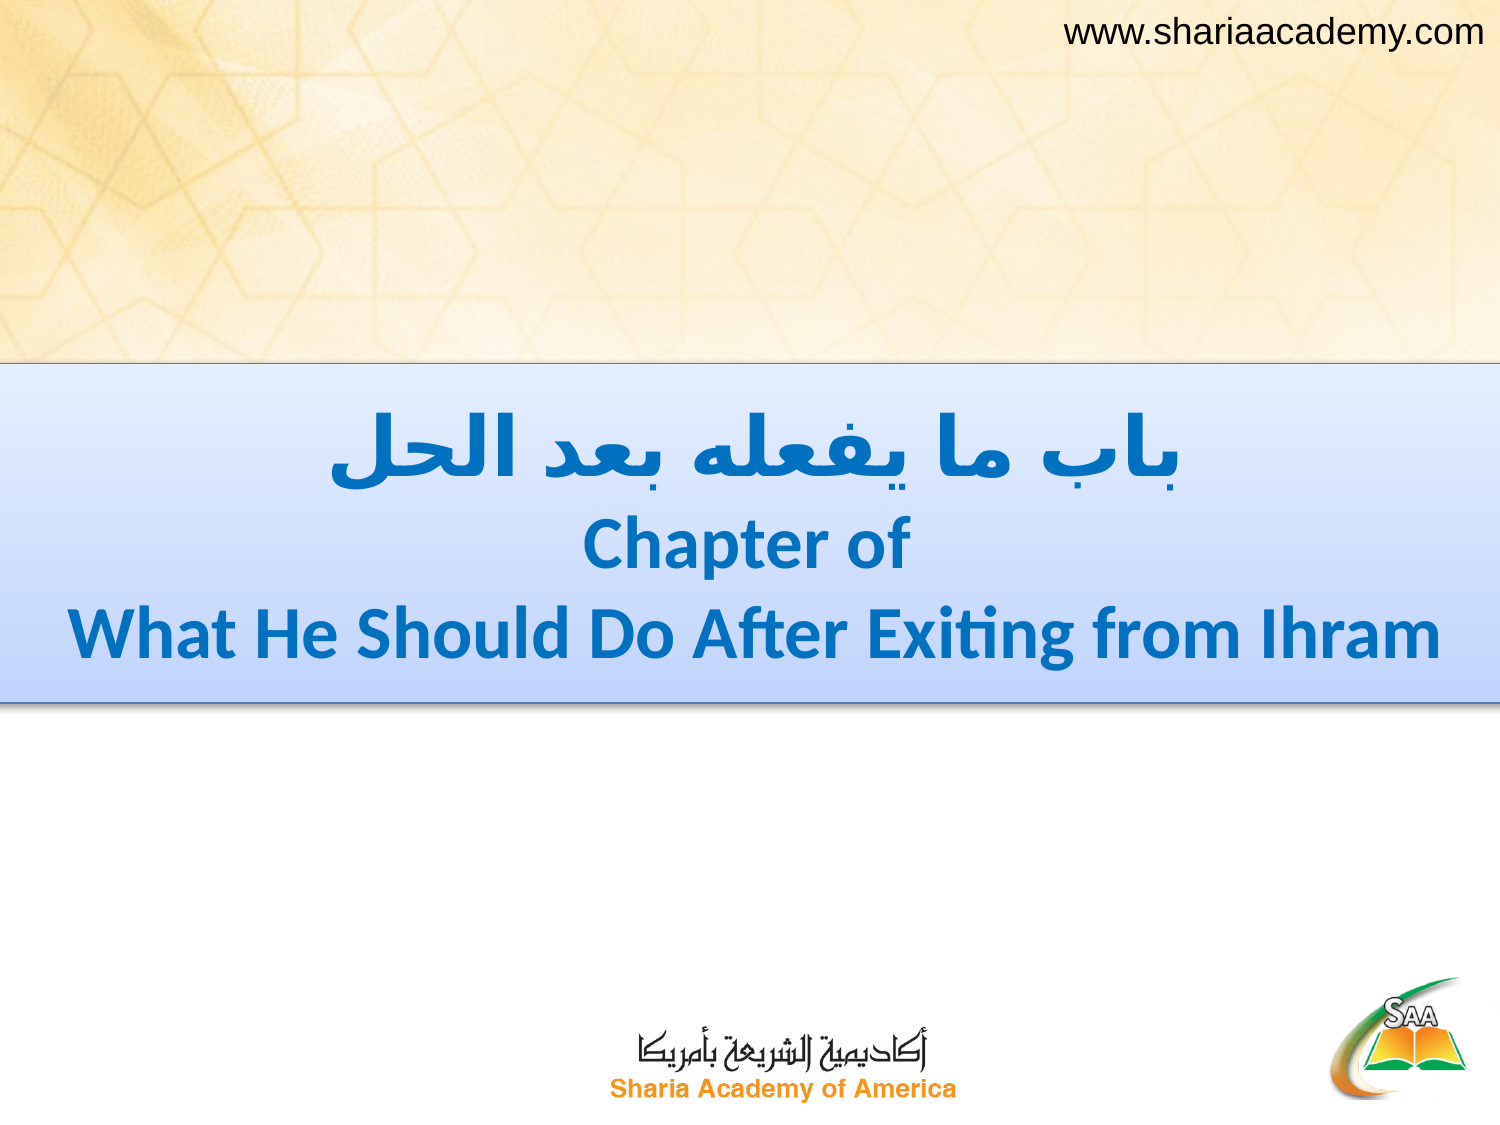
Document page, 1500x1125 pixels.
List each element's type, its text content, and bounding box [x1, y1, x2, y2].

title باب ما يفعله بعد الحل Chapter of What He Should Do After Exiting from Ihram [0, 363, 1500, 704]
picture [0, 0, 1500, 363]
picture [600, 1024, 966, 1112]
picture [1287, 975, 1500, 1100]
